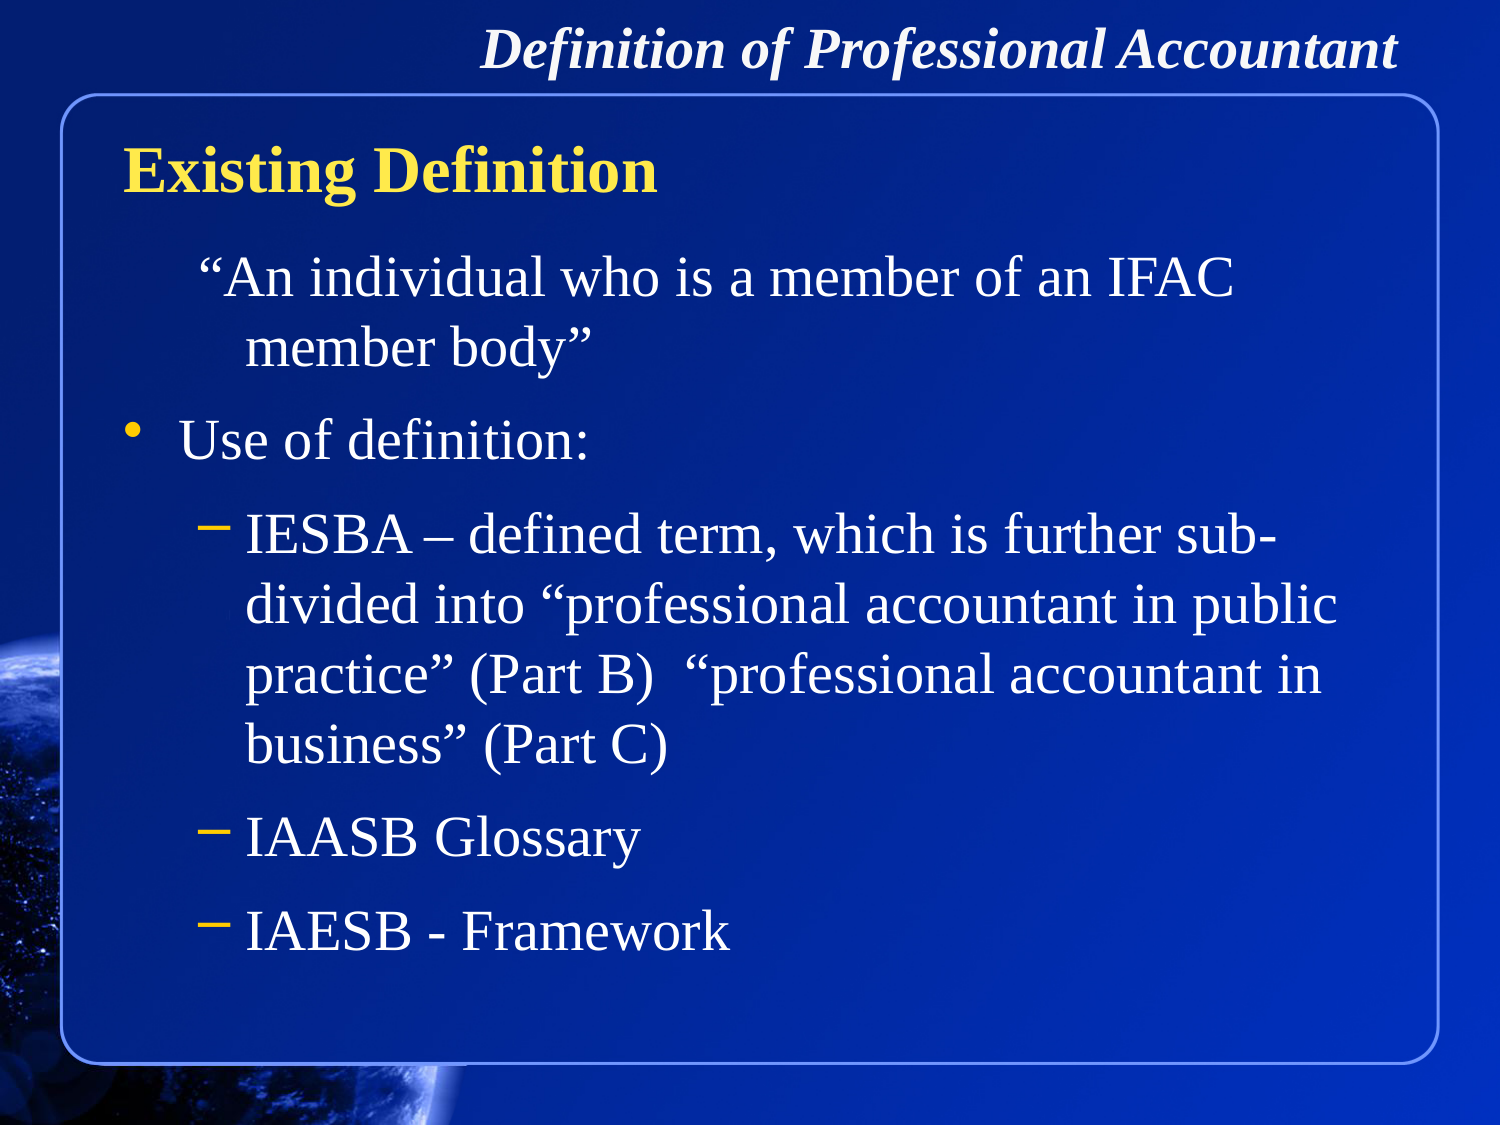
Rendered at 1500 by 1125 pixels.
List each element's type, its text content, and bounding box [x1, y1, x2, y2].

list Existing Definition [107, 118, 1411, 215]
picture [0, 0, 1500, 1125]
list “An individual who is a member of an IFAC member body” Use of definition: IESBA – defined term, which is further sub-divided into “professional accountant in public practice” (Part B) “professional accountant in business” (Part C) IAASB Glossary IAESB - Framework [107, 230, 1411, 1048]
title Definition of Professional Accountant [149, 0, 1414, 92]
